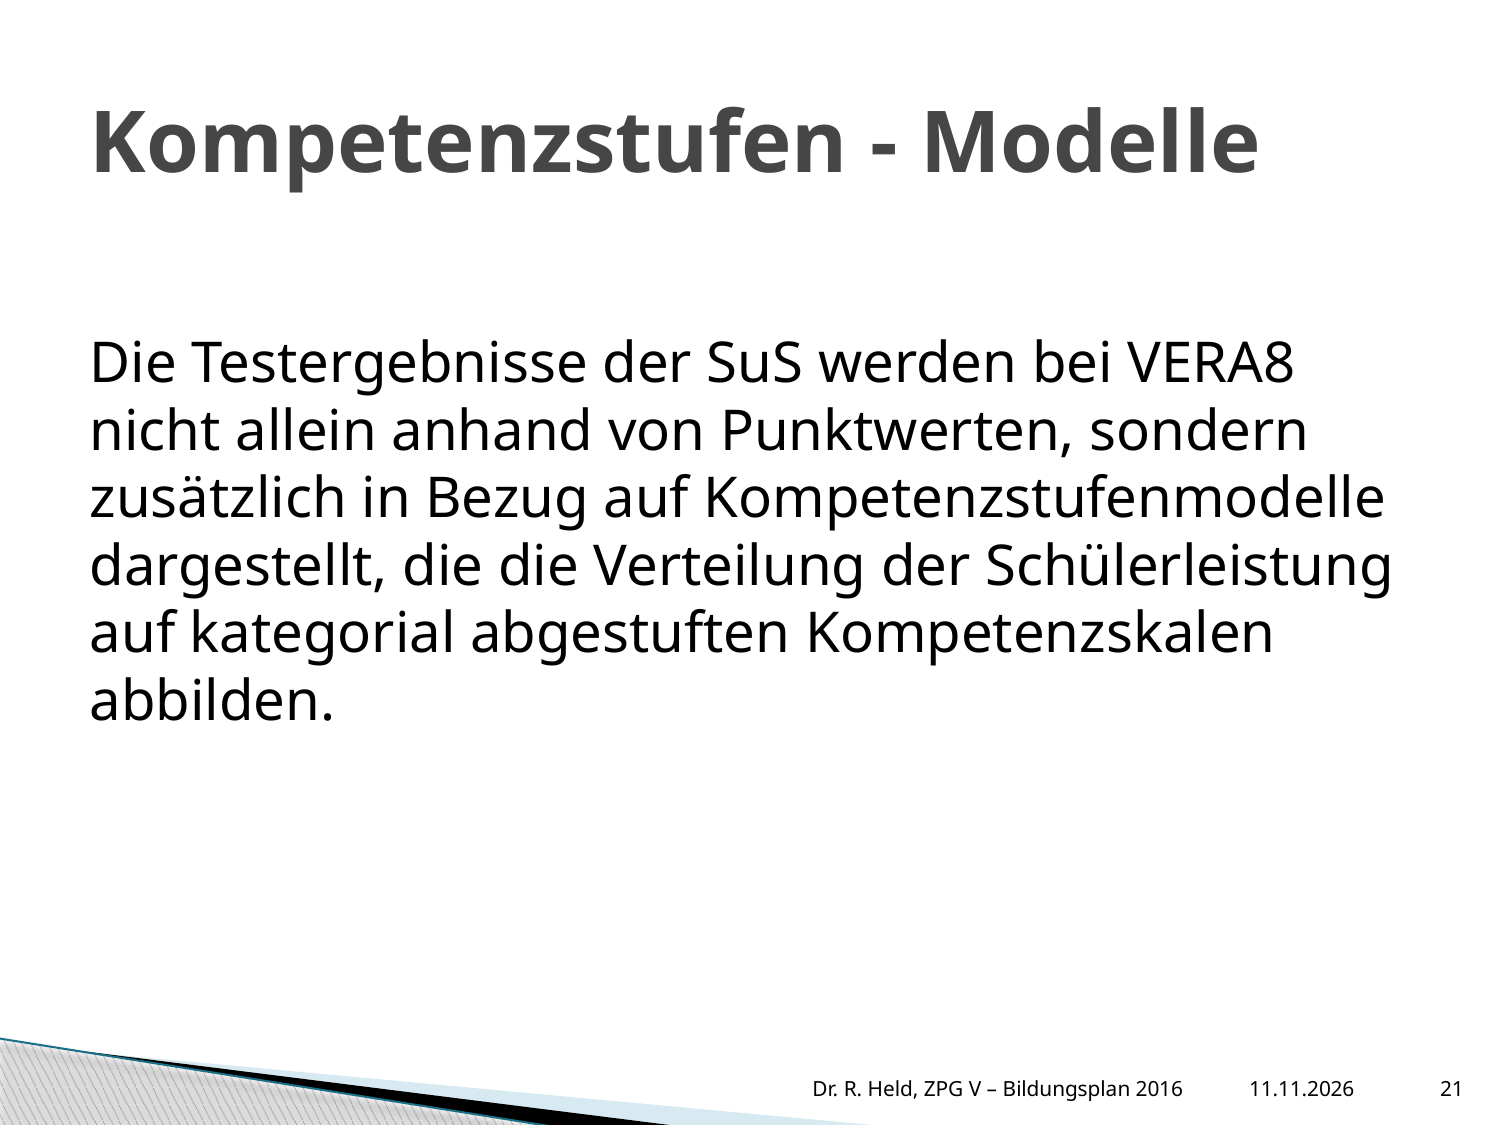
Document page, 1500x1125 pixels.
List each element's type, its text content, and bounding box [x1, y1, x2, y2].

footer Dr. R. Held, ZPG V – Bildungsplan 2016 [797, 1051, 1235, 1112]
title Kompetenzstufen - Modelle [75, 45, 1425, 233]
slide_number 21 [1399, 1051, 1479, 1112]
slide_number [1235, 1051, 1399, 1112]
list Die Testergebnisse der SuS werden bei VERA8 nicht allein anhand von Punktwerten, sondern zusätzlich in Bezug auf Kompetenzstufenmodelle dargestellt, die die Verteilung der Schülerleistung auf kategorial abgestuften Kompetenzskalen abbilden. [75, 243, 1425, 986]
